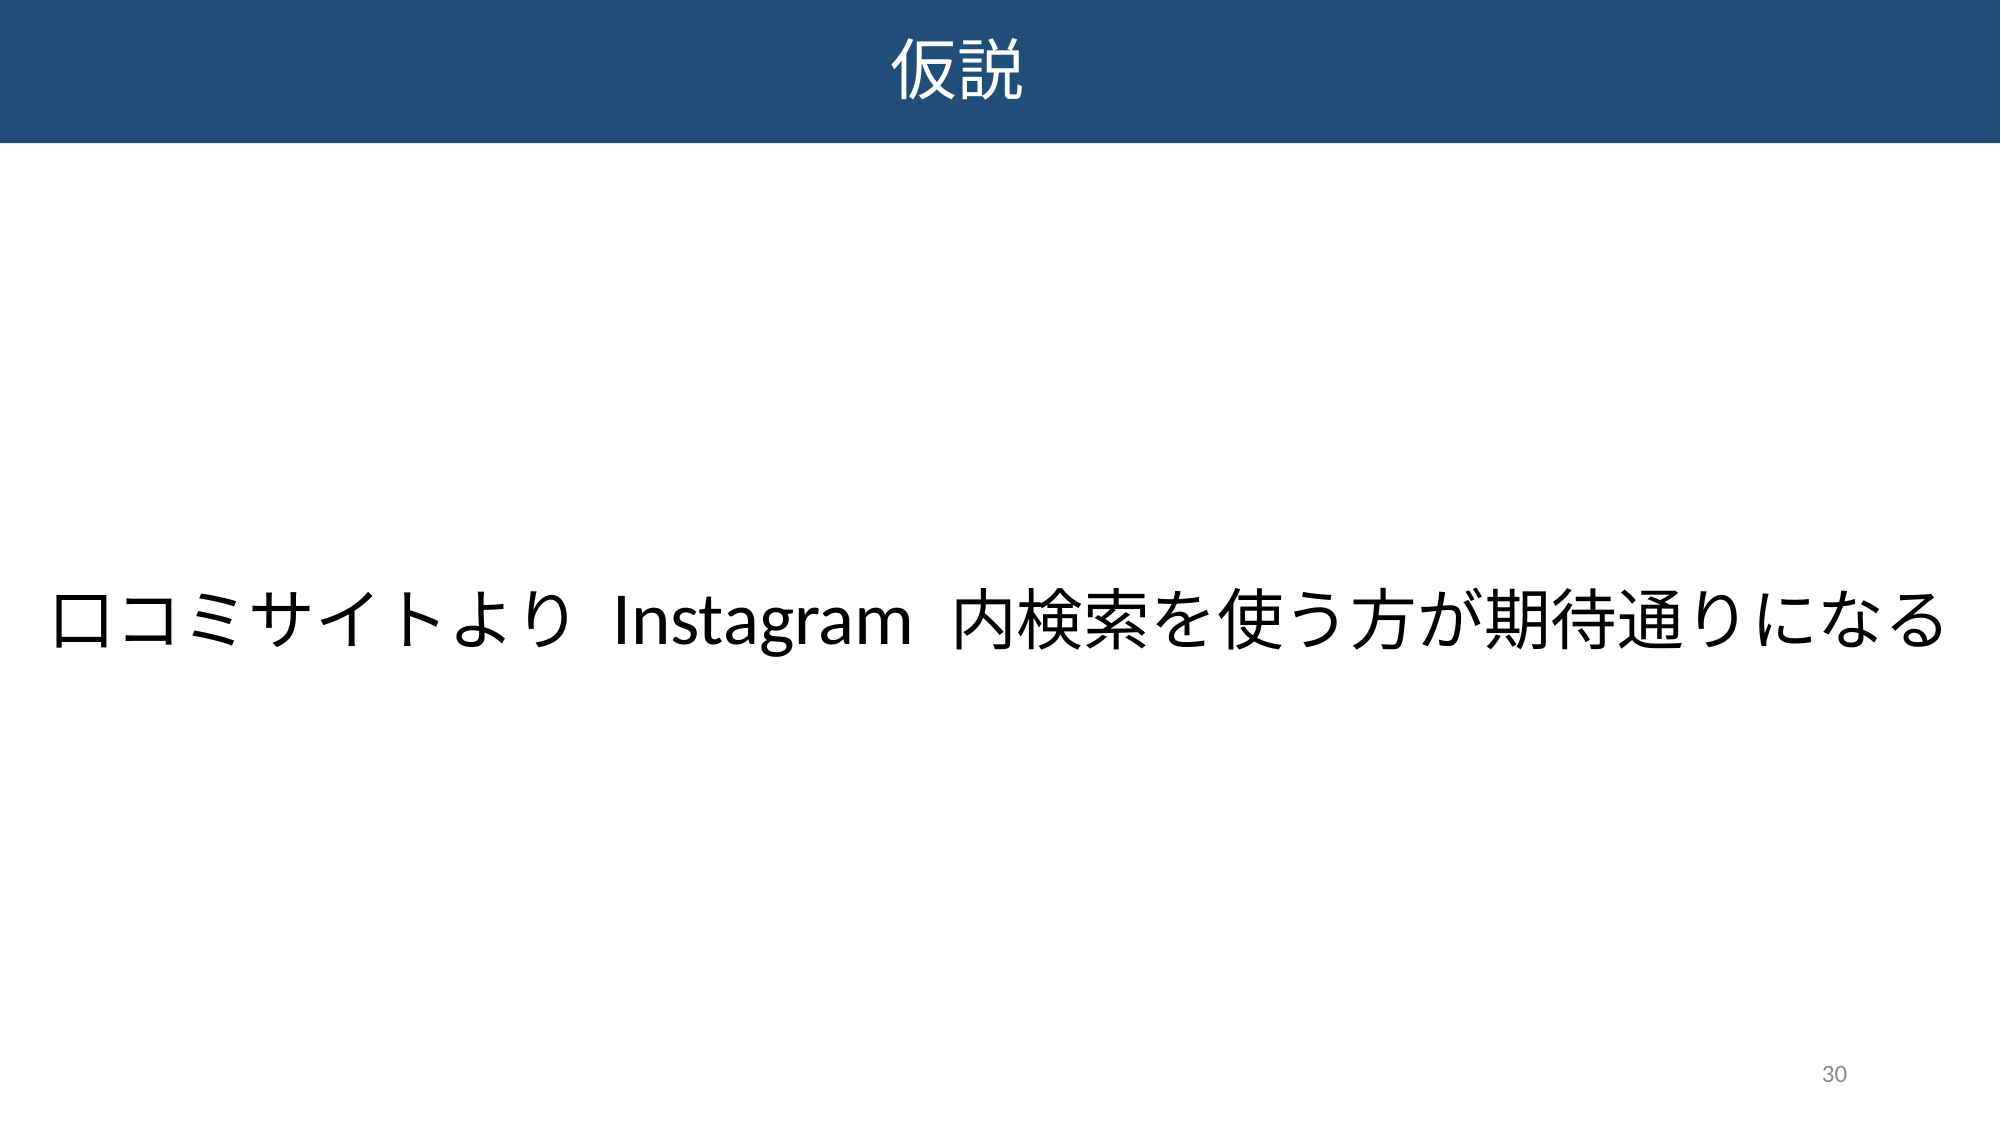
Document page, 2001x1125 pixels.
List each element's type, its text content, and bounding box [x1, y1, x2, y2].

text_box [1310, 0, 2000, 144]
text_box 口コミサイトより Instagram 内検索を使う方が期待通りになる [28, 562, 1972, 668]
text_box [0, 0, 875, 144]
slide_number 30 [1412, 1042, 1863, 1103]
title 仮説 [875, 0, 1310, 182]
